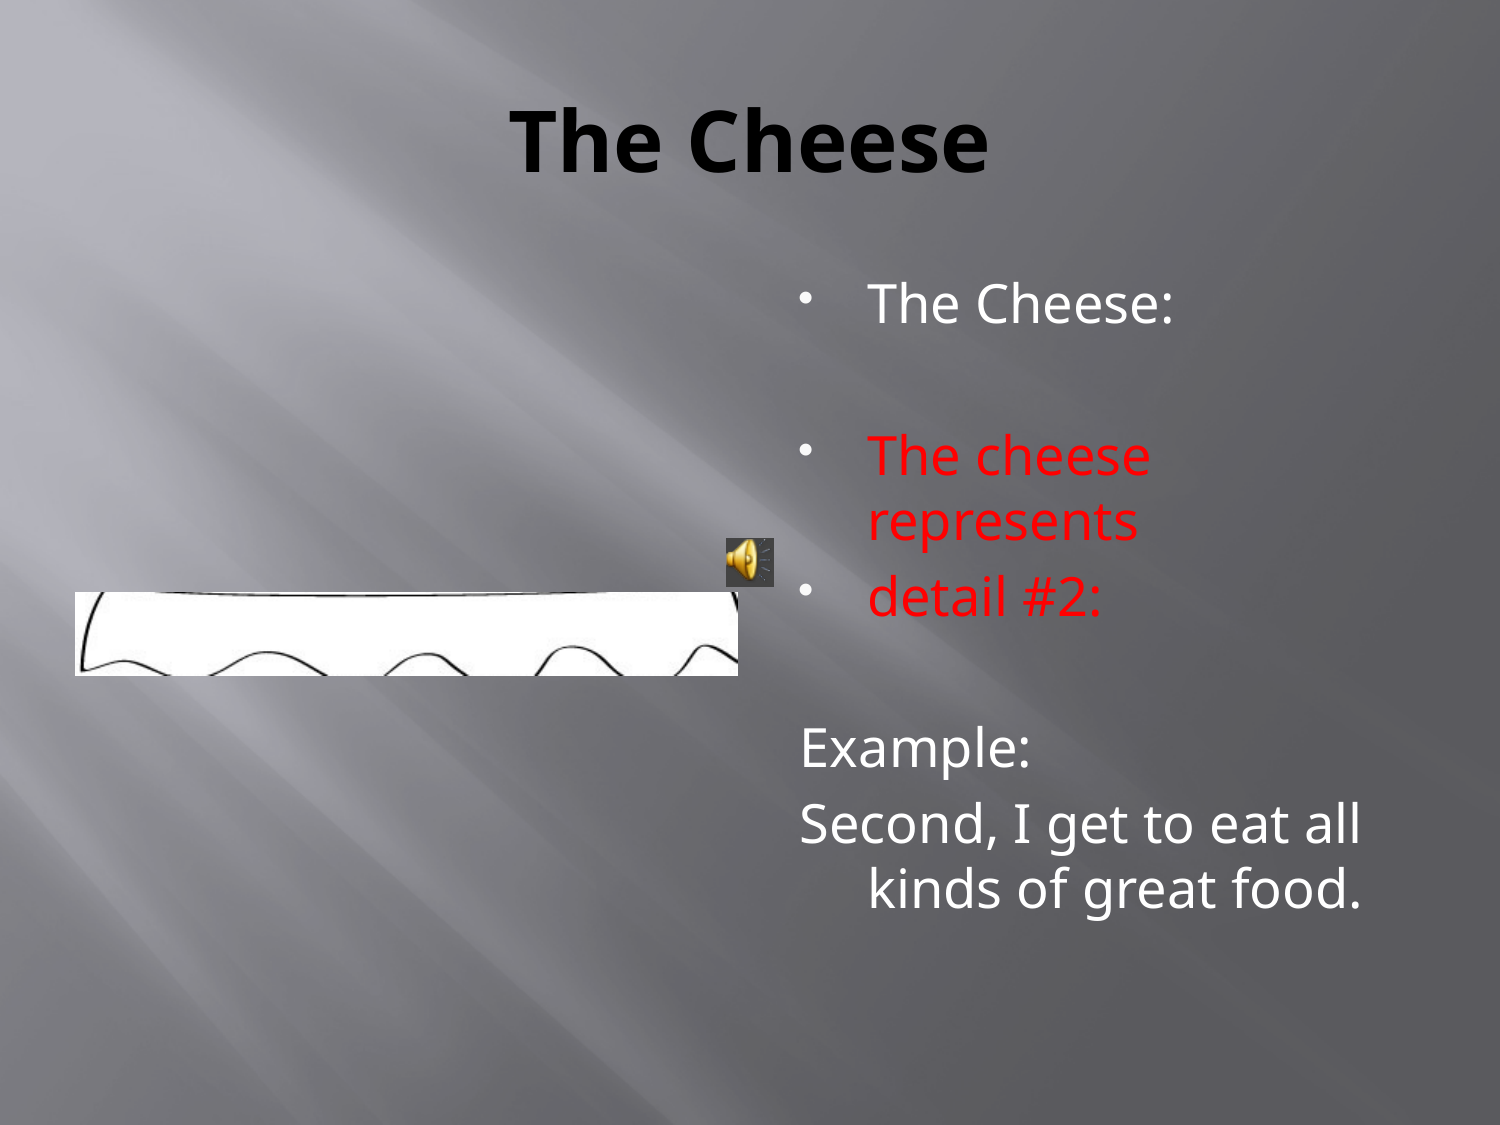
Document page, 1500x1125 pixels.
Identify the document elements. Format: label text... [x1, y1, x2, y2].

title The Cheese [75, 45, 1425, 233]
list The Cheese: The cheese represents detail #2: Example: Second, I get to eat all kinds of great food. [762, 262, 1425, 1005]
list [74, 591, 738, 676]
picture [724, 537, 776, 588]
